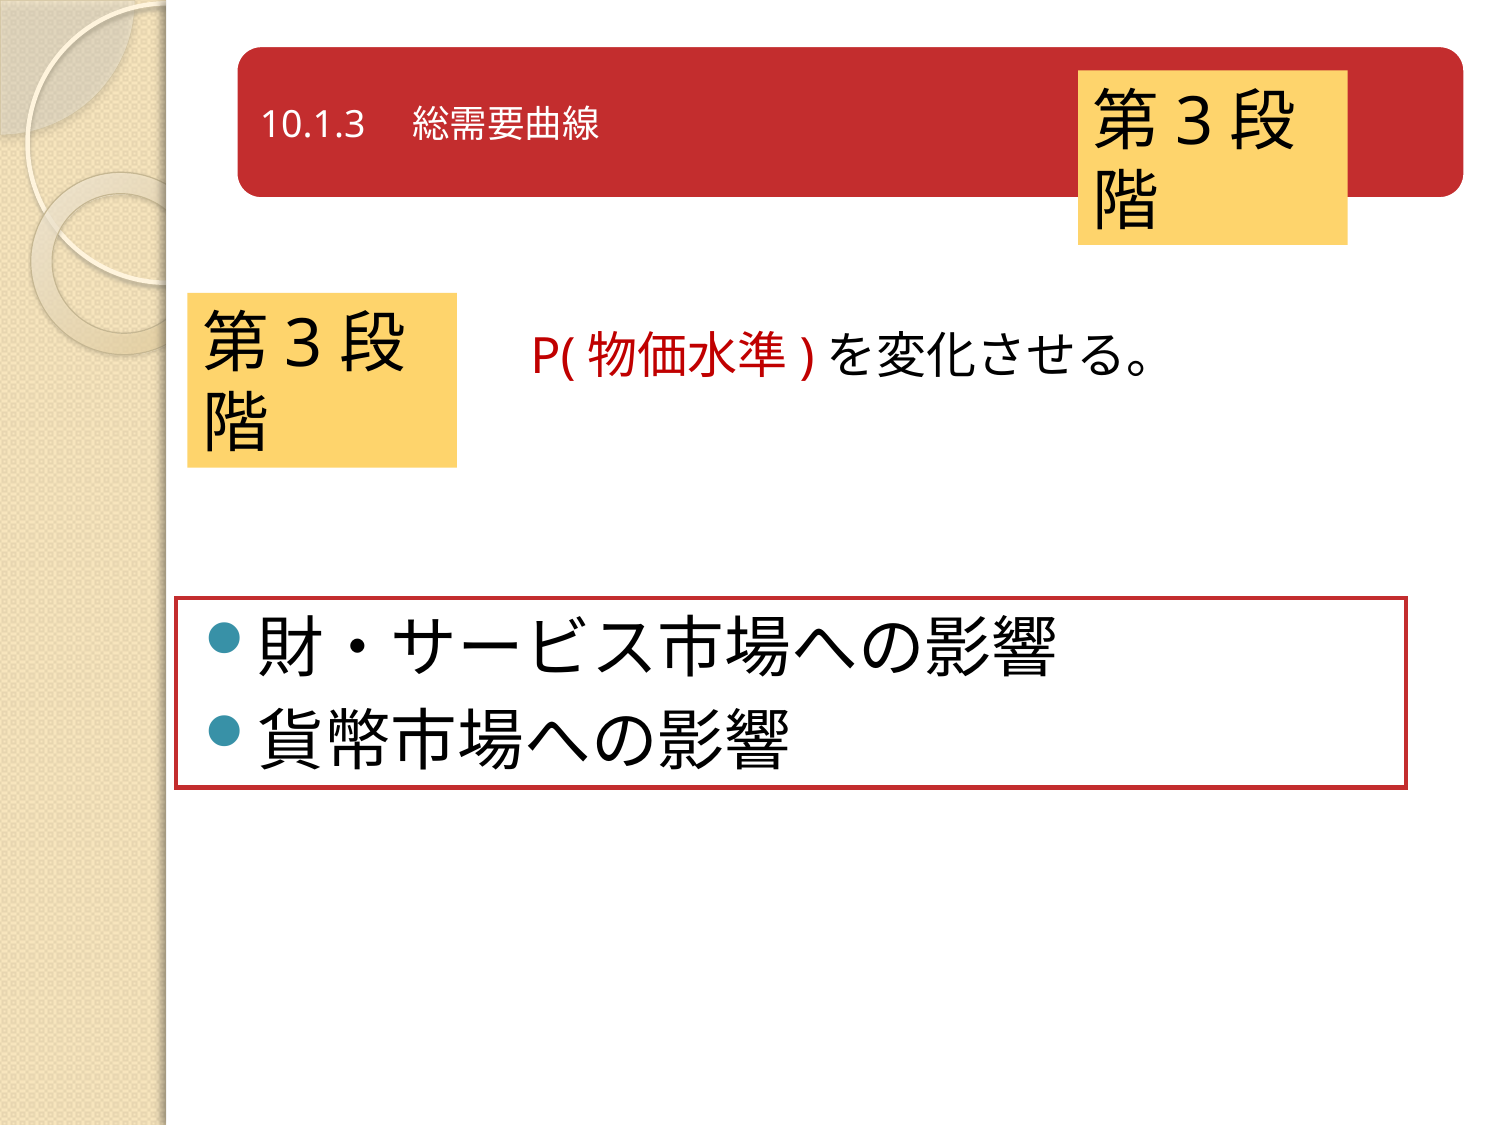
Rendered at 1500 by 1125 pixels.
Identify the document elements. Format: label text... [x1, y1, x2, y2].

text_box 第3段階 [1078, 211, 1348, 245]
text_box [235, 44, 1466, 200]
text_box P(物価水準)を変化させる。 [515, 316, 1348, 392]
list 財・サービス市場への影響 貨幣市場への影響 [174, 596, 1408, 790]
text_box 第3段階 [187, 292, 457, 468]
